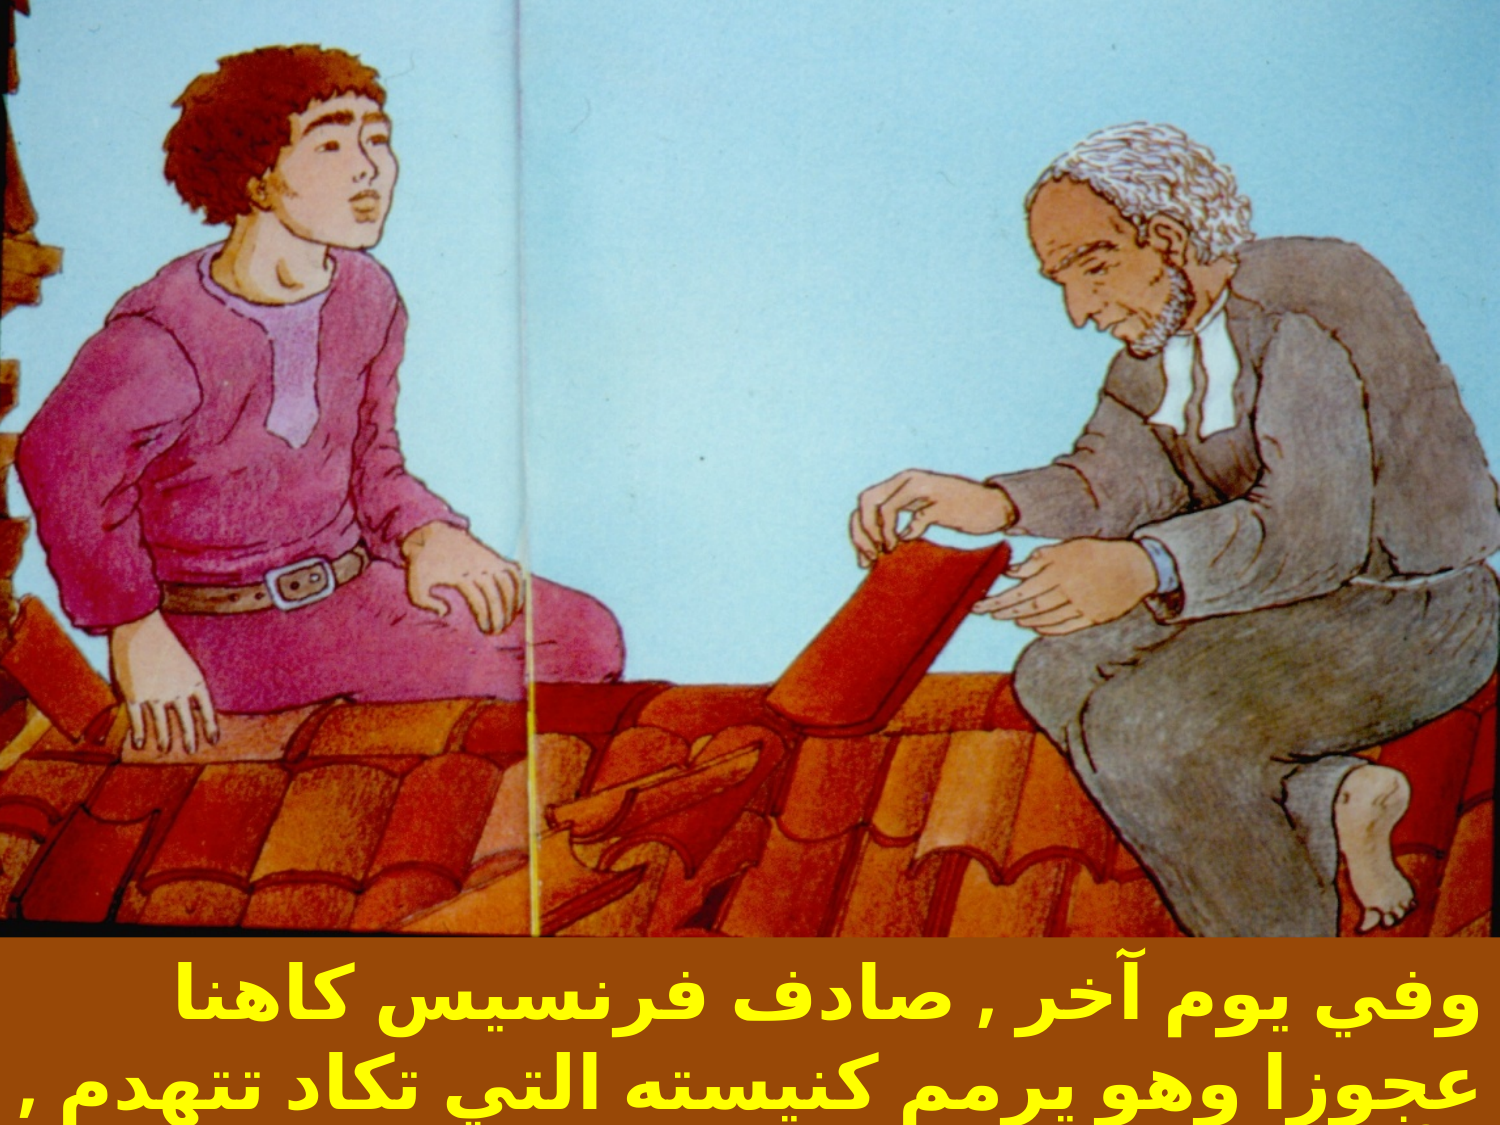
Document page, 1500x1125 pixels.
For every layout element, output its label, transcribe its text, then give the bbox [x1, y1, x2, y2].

text_box وفي يوم آخر , صادف فرنسيس كاهنا عجوزا وهو يرمم كنيسته التي تكاد تتهدم , وأخذ يساعده في عمله. [0, 946, 1500, 1125]
picture [0, 0, 1500, 938]
